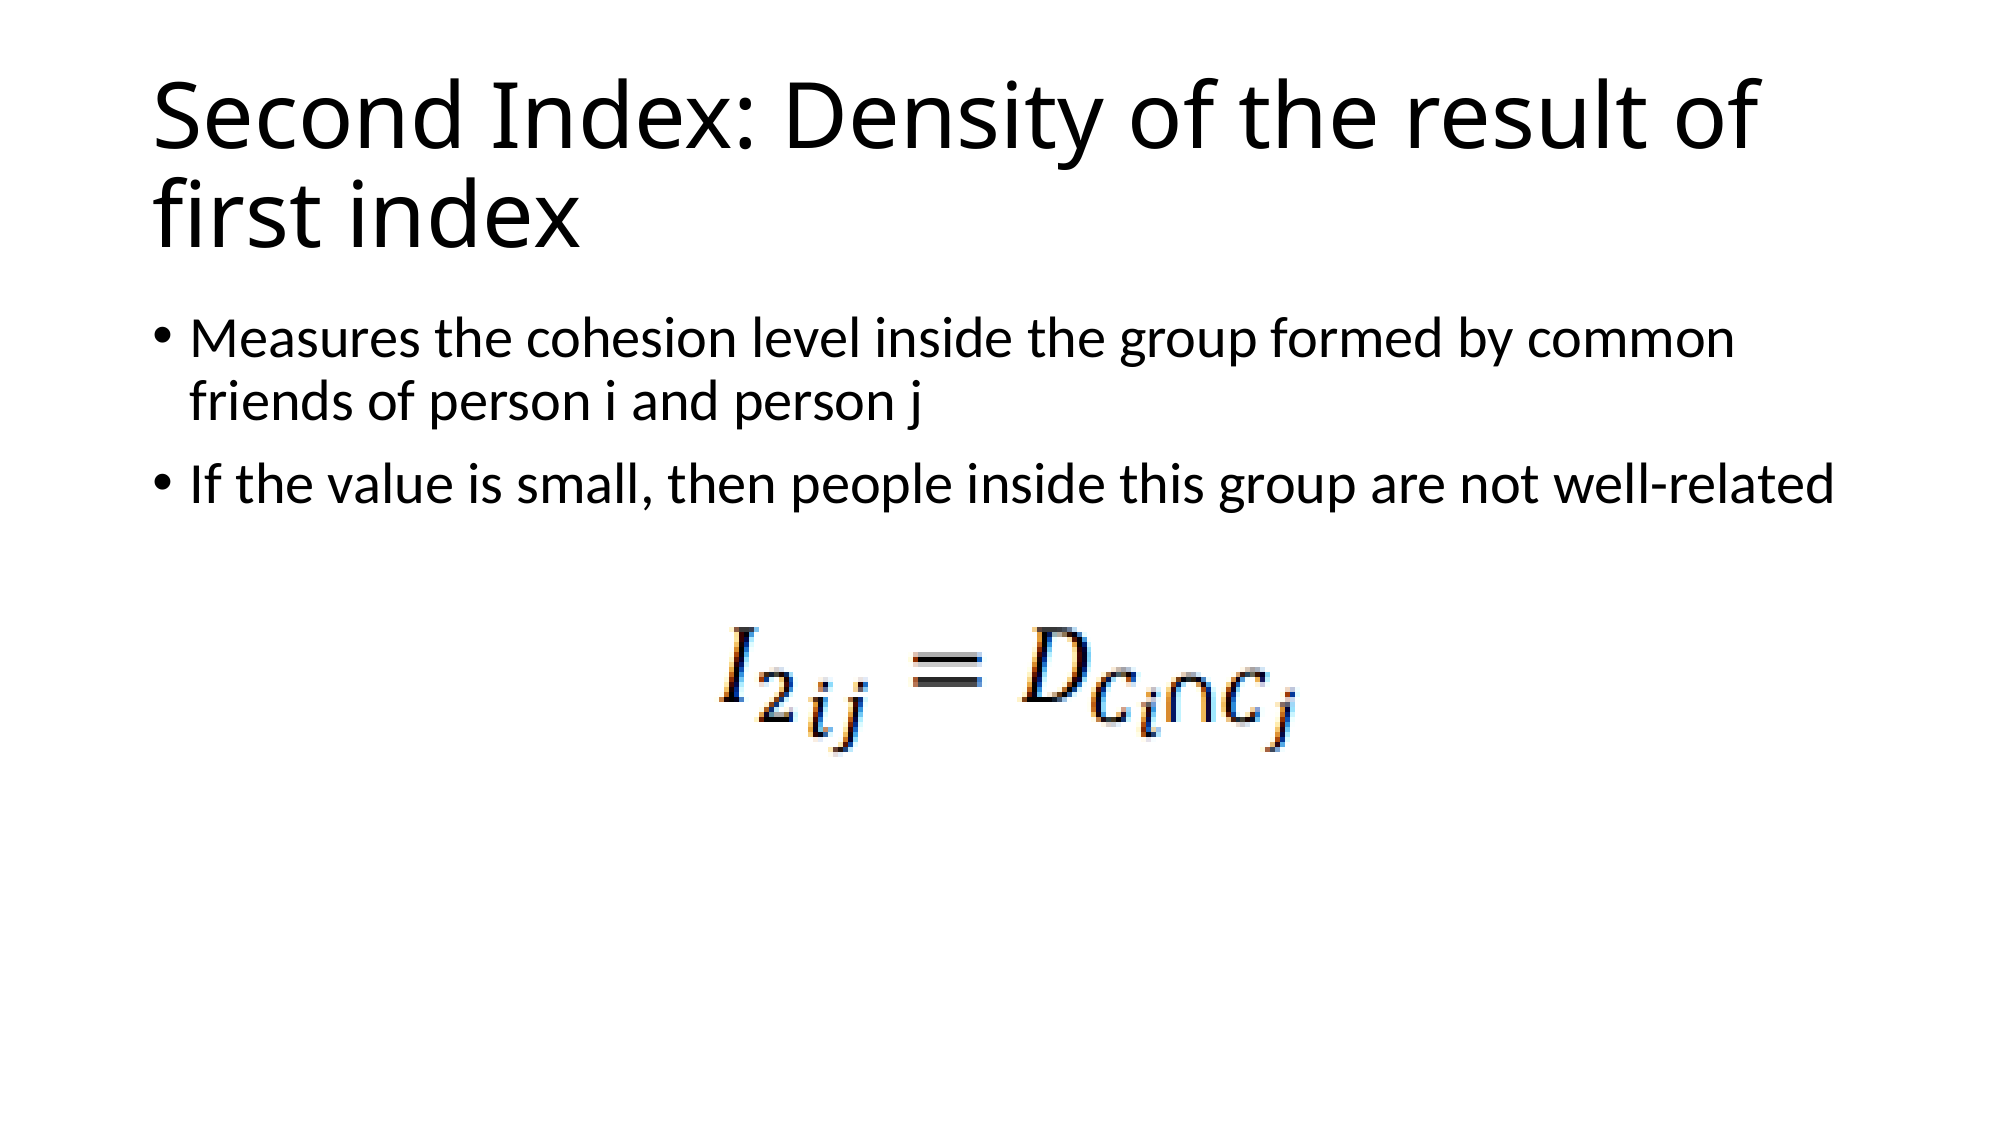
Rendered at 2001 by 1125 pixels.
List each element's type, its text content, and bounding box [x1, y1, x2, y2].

title Second Index: Density of the result of first index [137, 59, 1863, 278]
list Measures the cohesion level inside the group formed by common friends of person i and person j If the value is small, then people inside this group are not well-related [137, 299, 1863, 1014]
picture [640, 583, 1385, 852]
